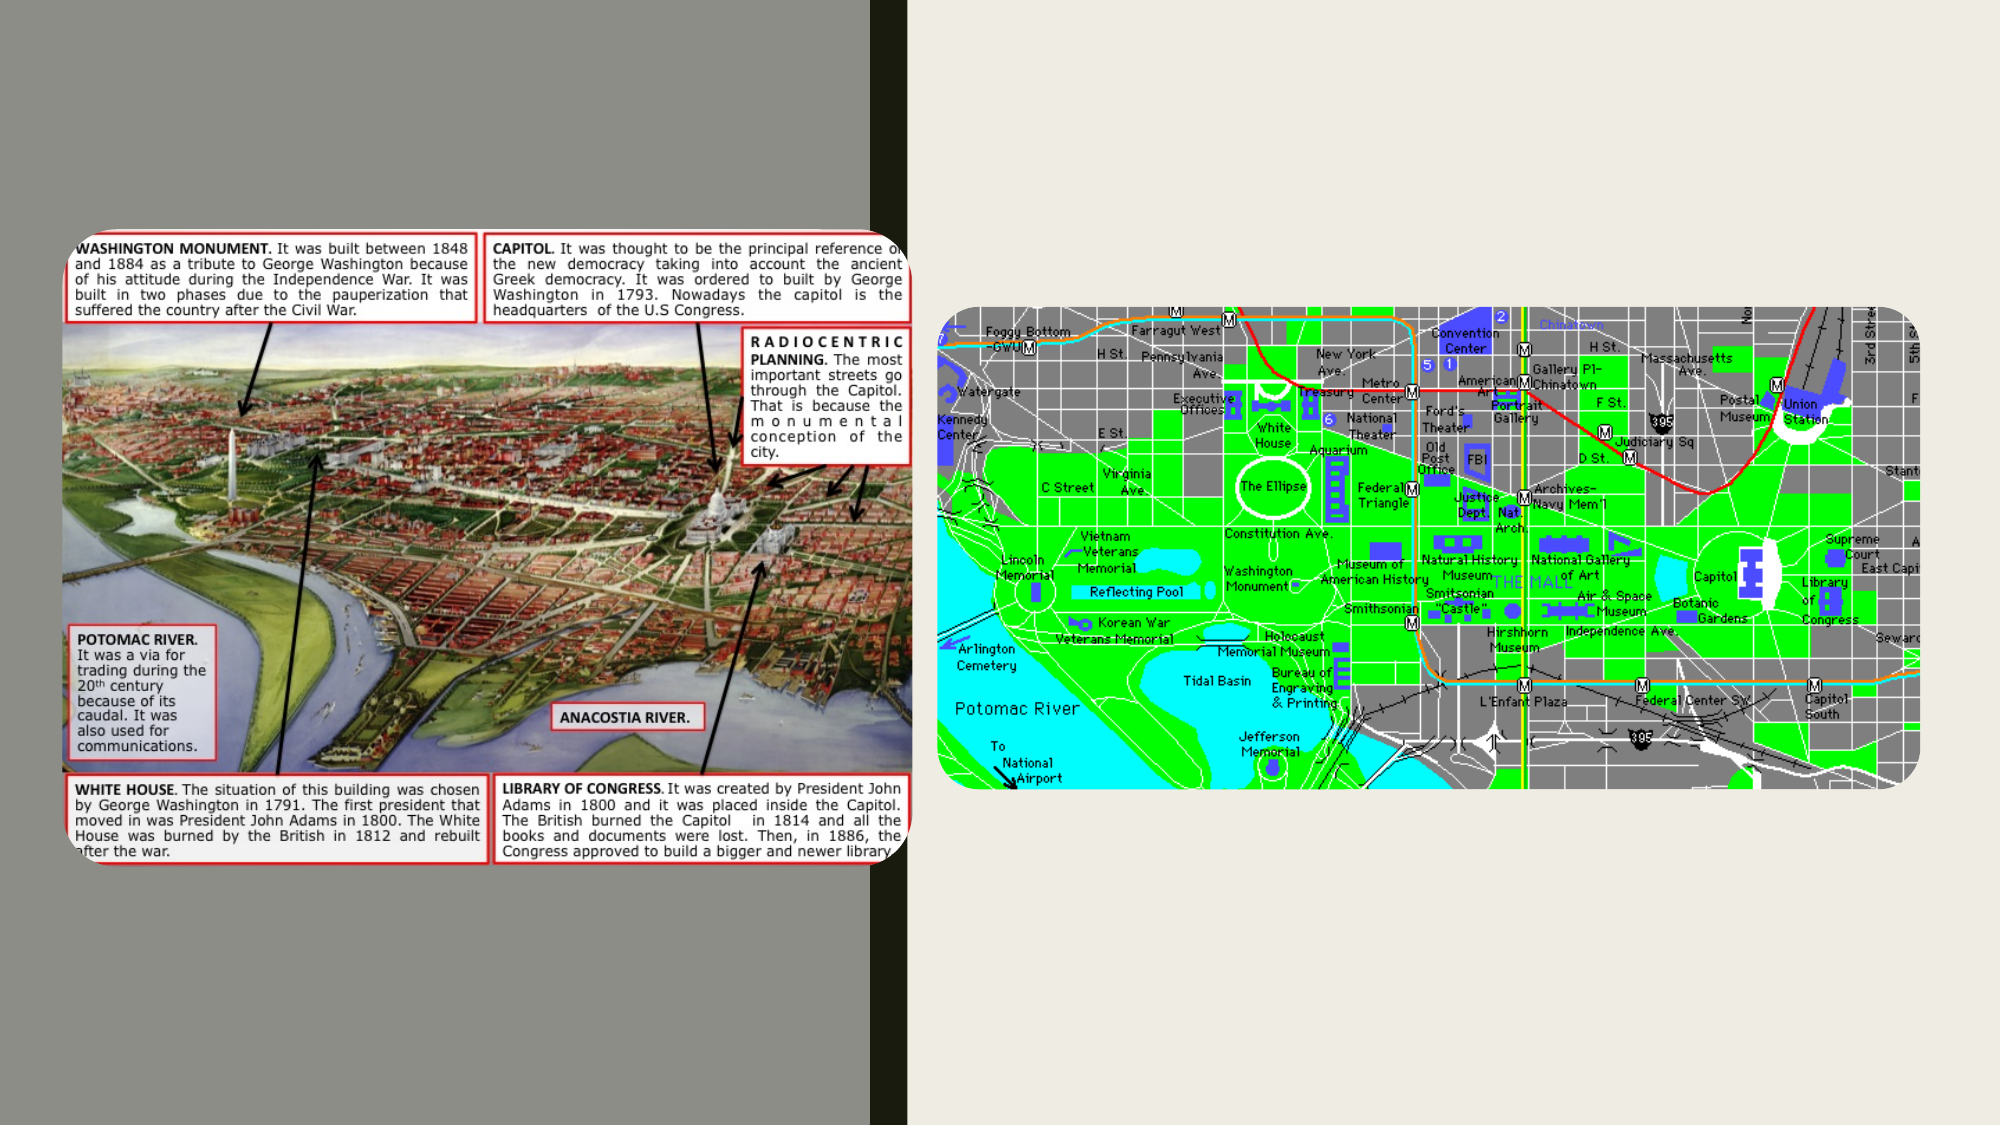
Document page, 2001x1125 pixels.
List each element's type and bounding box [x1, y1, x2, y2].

picture [937, 306, 1921, 790]
picture [62, 229, 913, 867]
